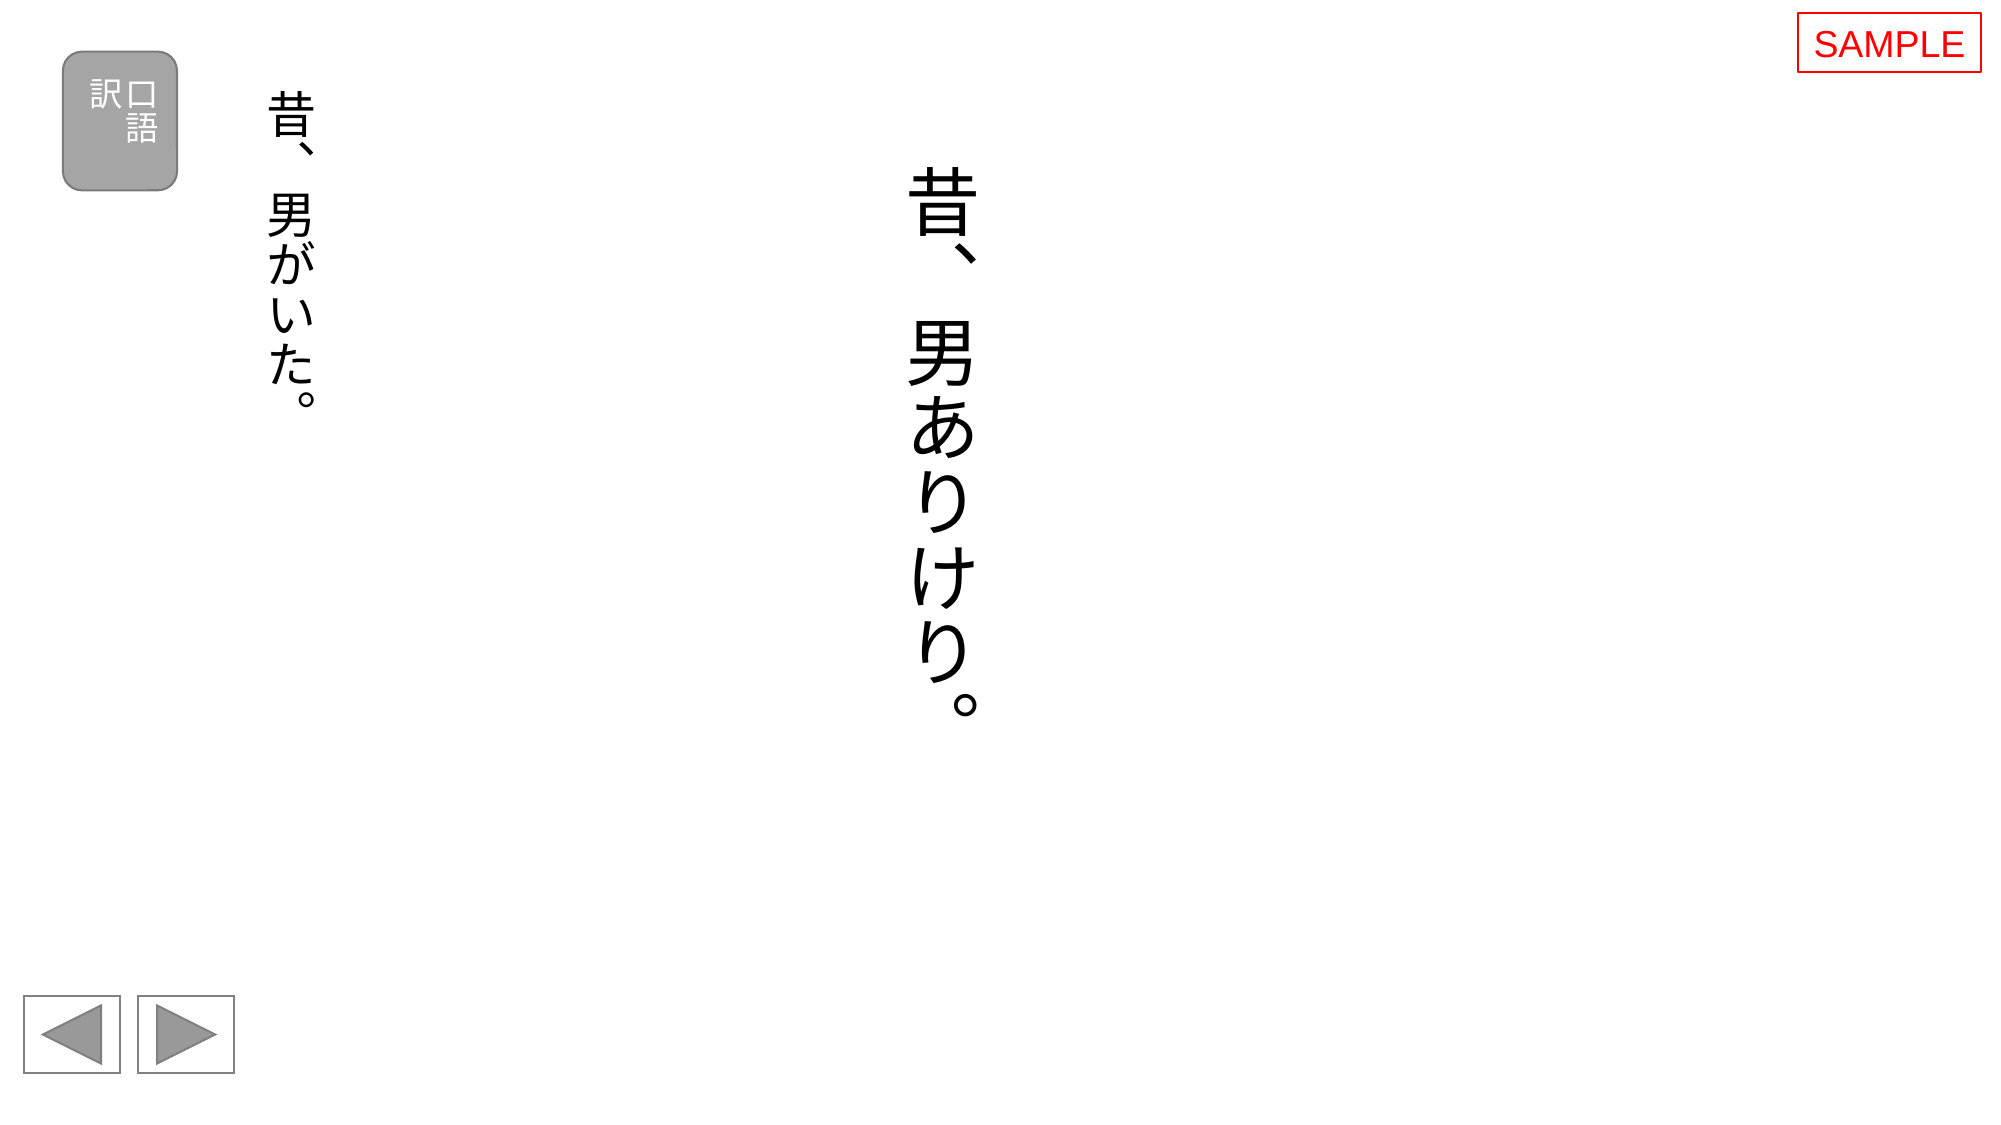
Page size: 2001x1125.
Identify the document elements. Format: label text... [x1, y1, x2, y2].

text_box SAMPLE [1797, 12, 1982, 73]
list 昔、男がいた。 [252, 75, 881, 1043]
list 昔、男ありけり。 [881, 75, 1919, 1043]
list 口語訳 [76, 62, 155, 183]
